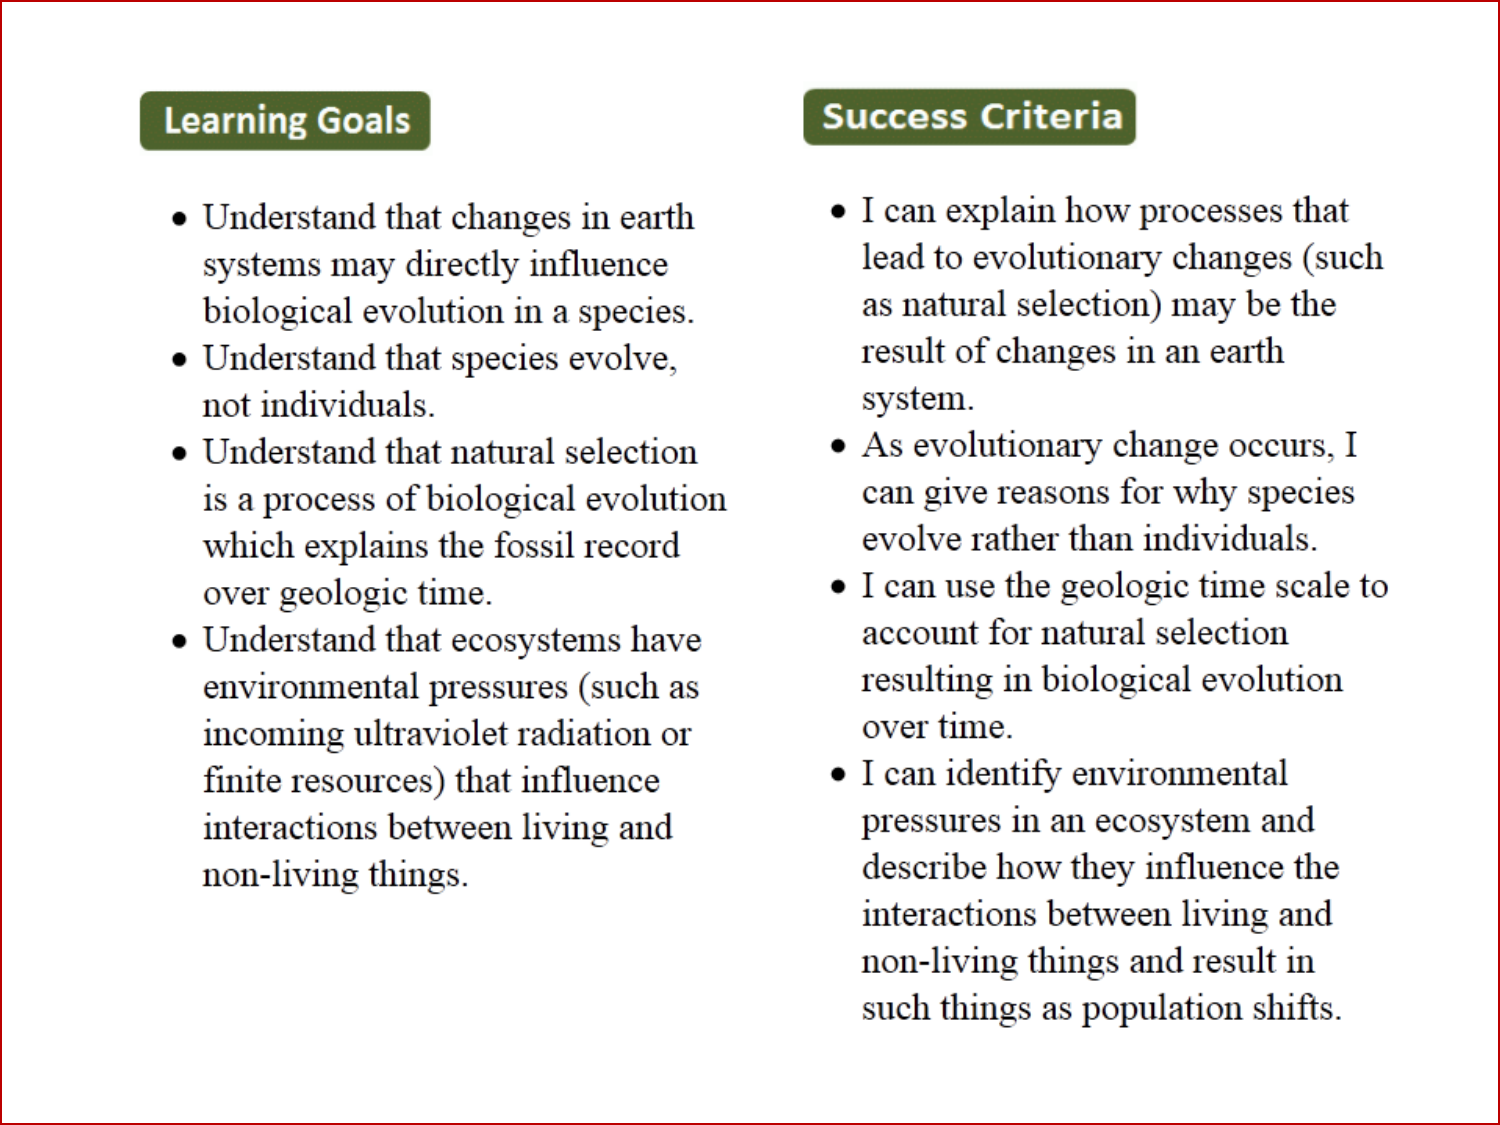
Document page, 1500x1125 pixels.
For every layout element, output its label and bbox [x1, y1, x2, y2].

picture [774, 65, 1424, 1059]
picture [97, 65, 751, 914]
text_box [0, 0, 1500, 1125]
